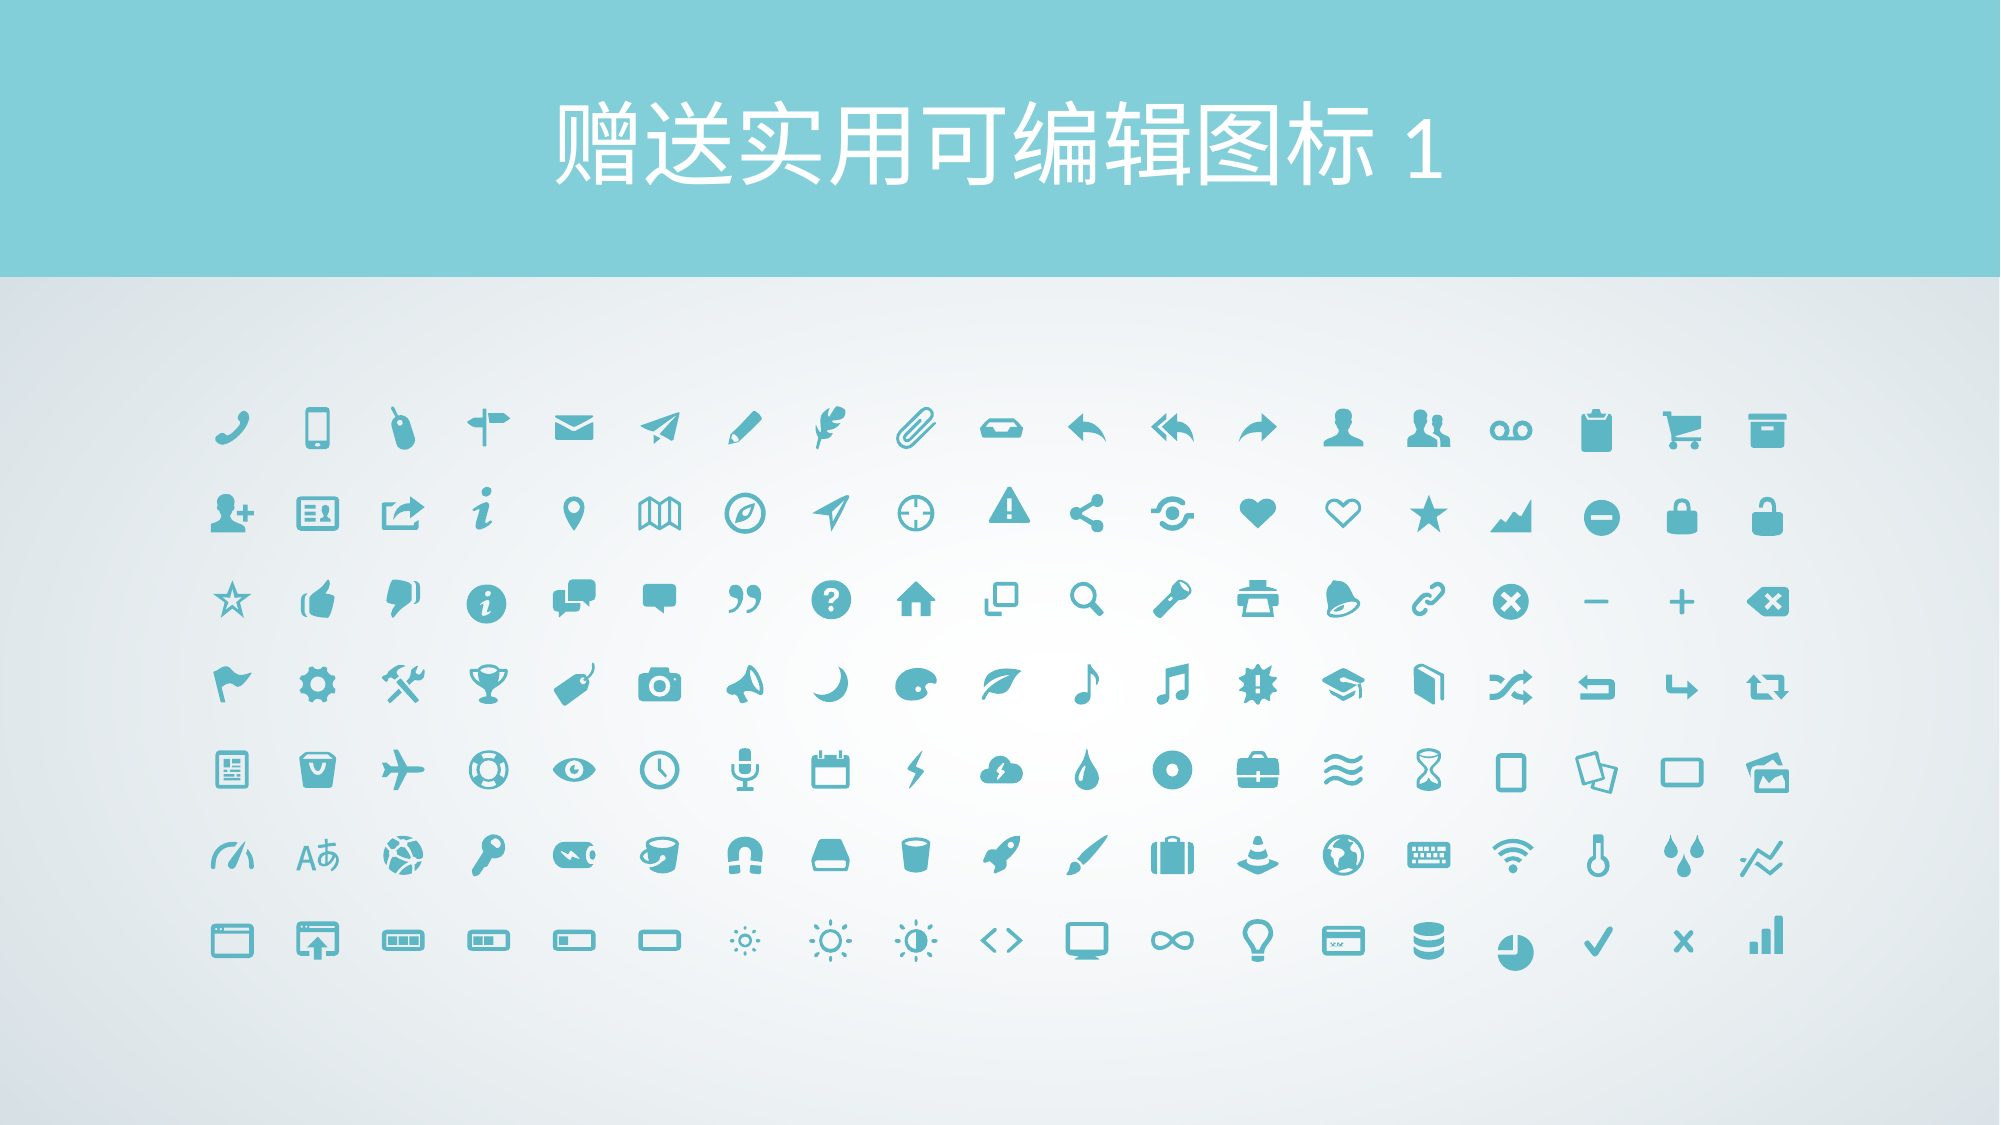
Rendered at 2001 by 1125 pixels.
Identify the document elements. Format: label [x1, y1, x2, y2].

picture [0, 0, 2000, 1125]
text_box [210, 406, 1790, 971]
